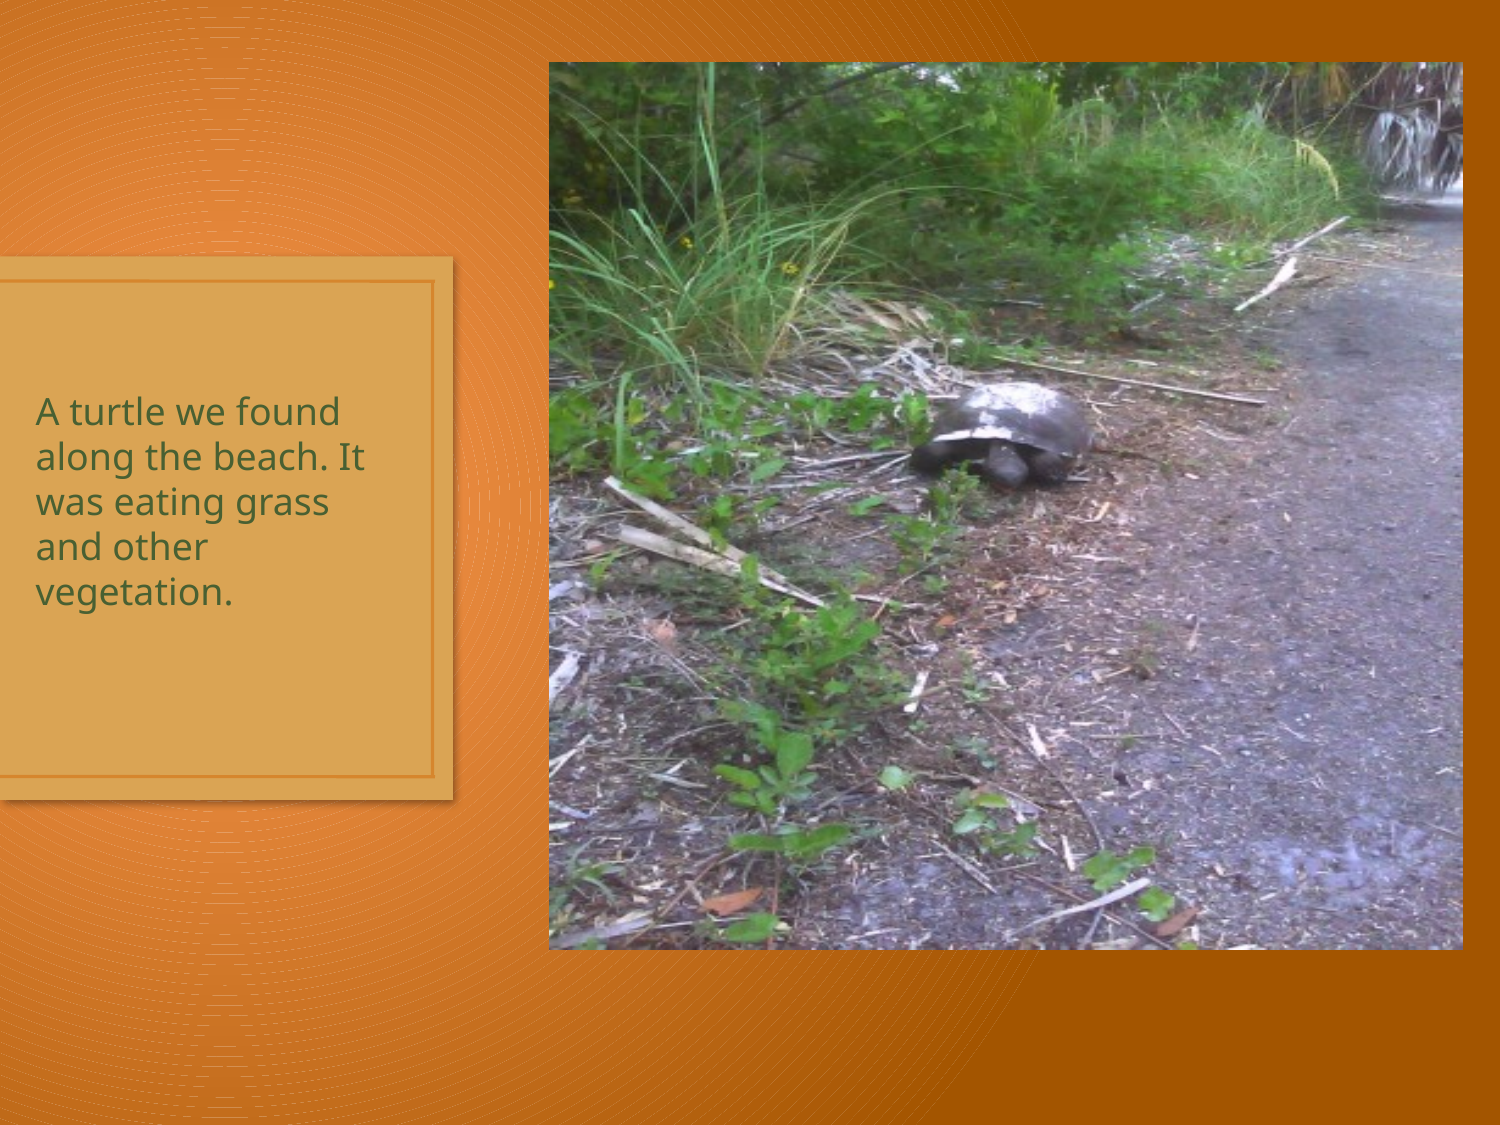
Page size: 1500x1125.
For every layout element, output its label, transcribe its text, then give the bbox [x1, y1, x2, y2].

list A turtle we found along the beach. It was eating grass and other vegetation. [20, 380, 411, 606]
picture [549, 62, 1463, 951]
